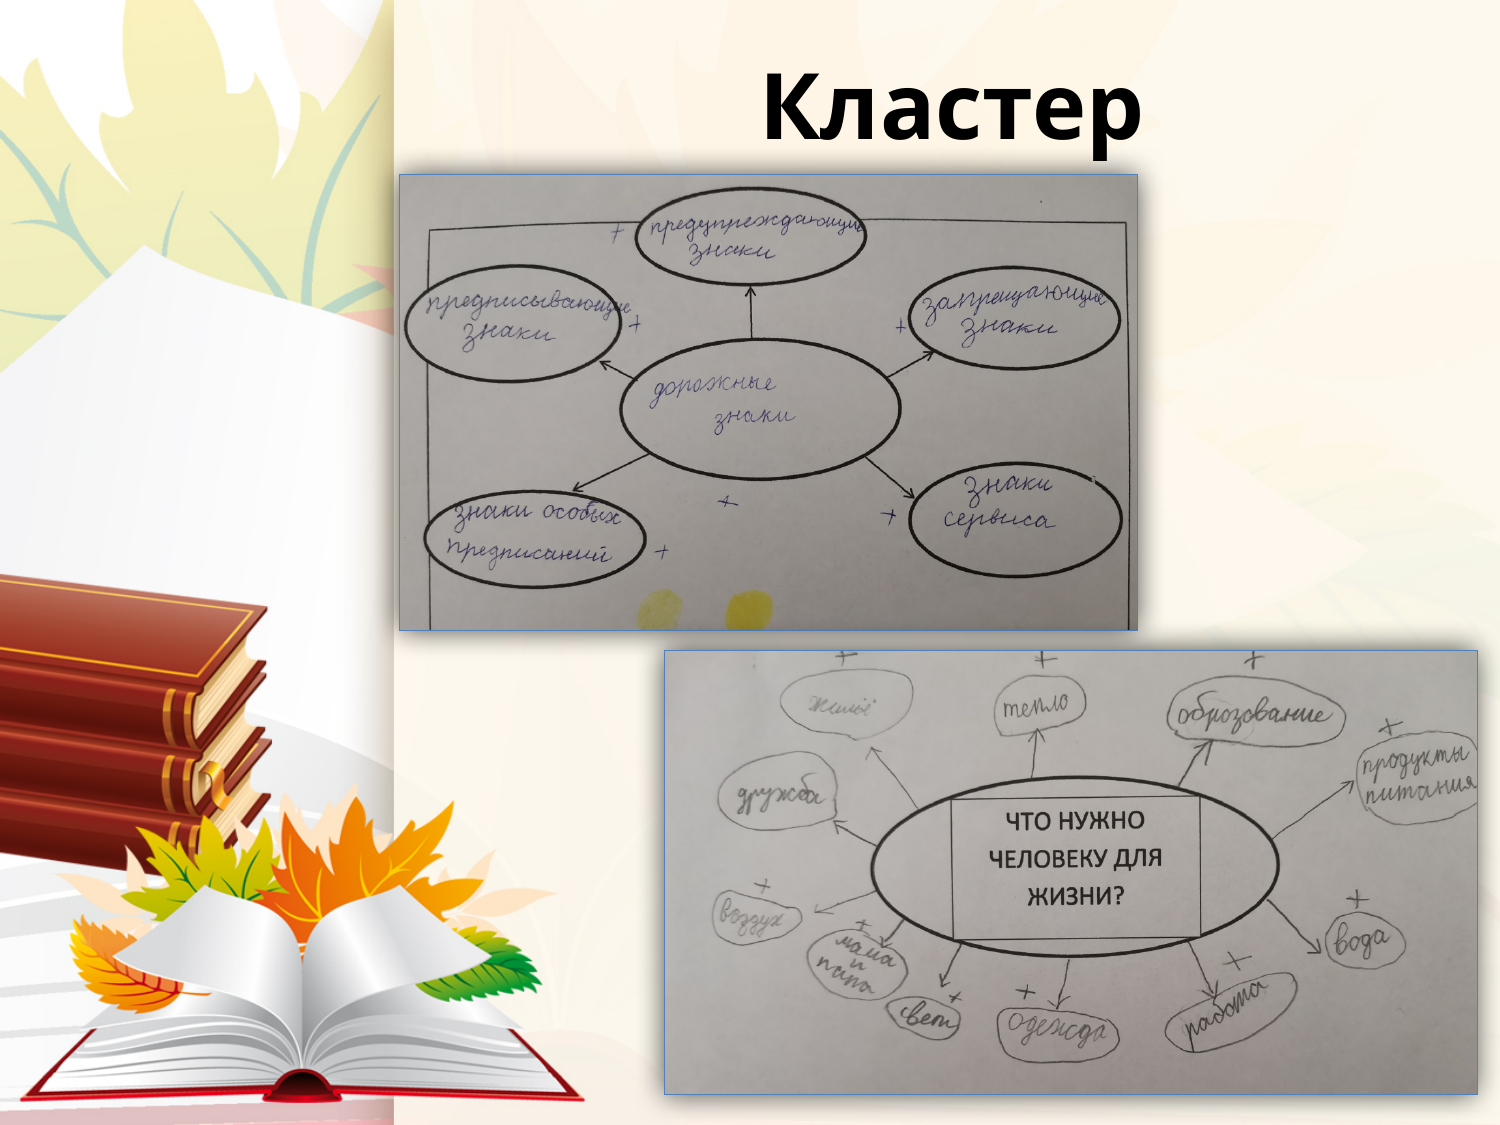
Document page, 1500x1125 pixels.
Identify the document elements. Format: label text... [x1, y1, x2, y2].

picture [0, 0, 1500, 1125]
title Кластер [487, 24, 1438, 180]
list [399, 174, 1138, 631]
